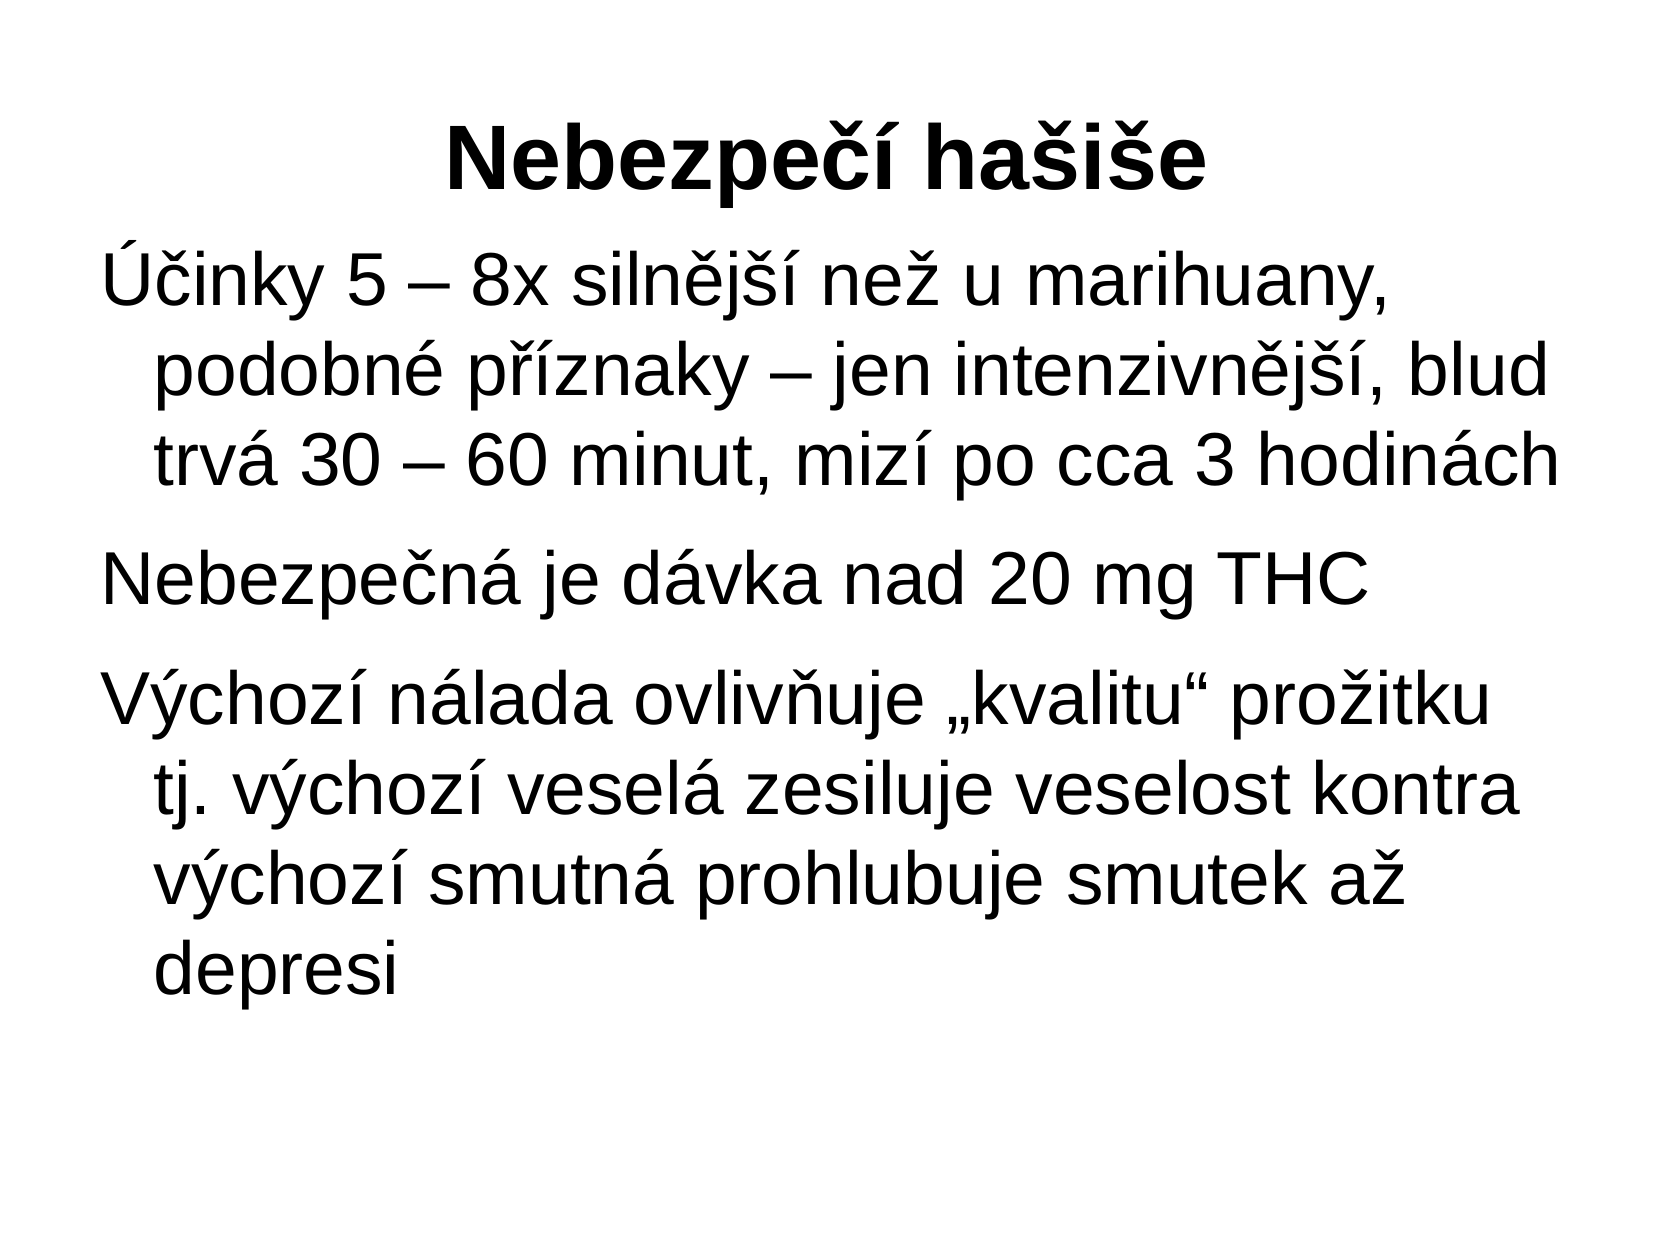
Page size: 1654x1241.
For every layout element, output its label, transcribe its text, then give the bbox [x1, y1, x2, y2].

title Nebezpečí hašiše [82, 49, 1571, 230]
list Účinky 5 – 8x silnější než u marihuany, podobné příznaky – jen intenzivnější, blud trvá 30 – 60 minut, mizí po cca 3 hodinách Nebezpečná je dávka nad 20 mg THC Výchozí nálada ovlivňuje „kvalitu“ prožitku tj. výchozí veselá zesiluje veselost kontra výchozí smutná prohlubuje smutek až depresi [82, 230, 1571, 1109]
